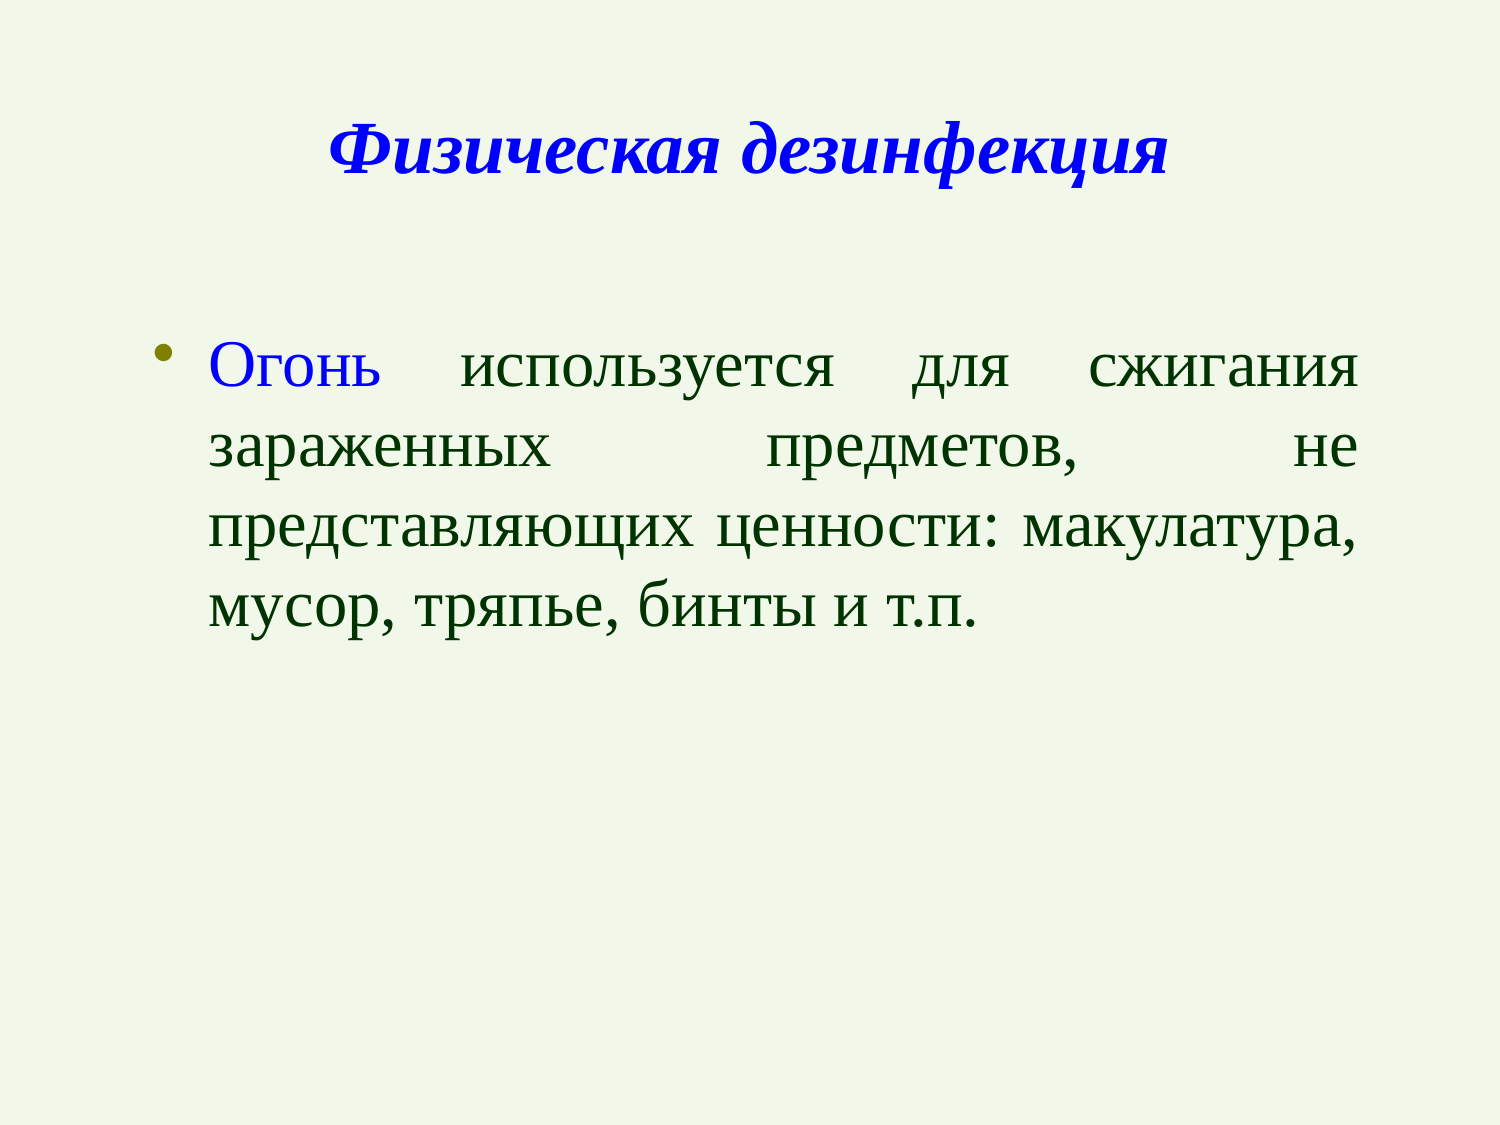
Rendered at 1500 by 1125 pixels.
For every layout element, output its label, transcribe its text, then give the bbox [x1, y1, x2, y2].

list Огонь используется для сжигания зараженных предметов, не представляющих ценности: макулатура, мусор, тряпье, бинты и т.п. [137, 312, 1375, 1000]
title Физическая дезинфекция [112, 50, 1388, 238]
